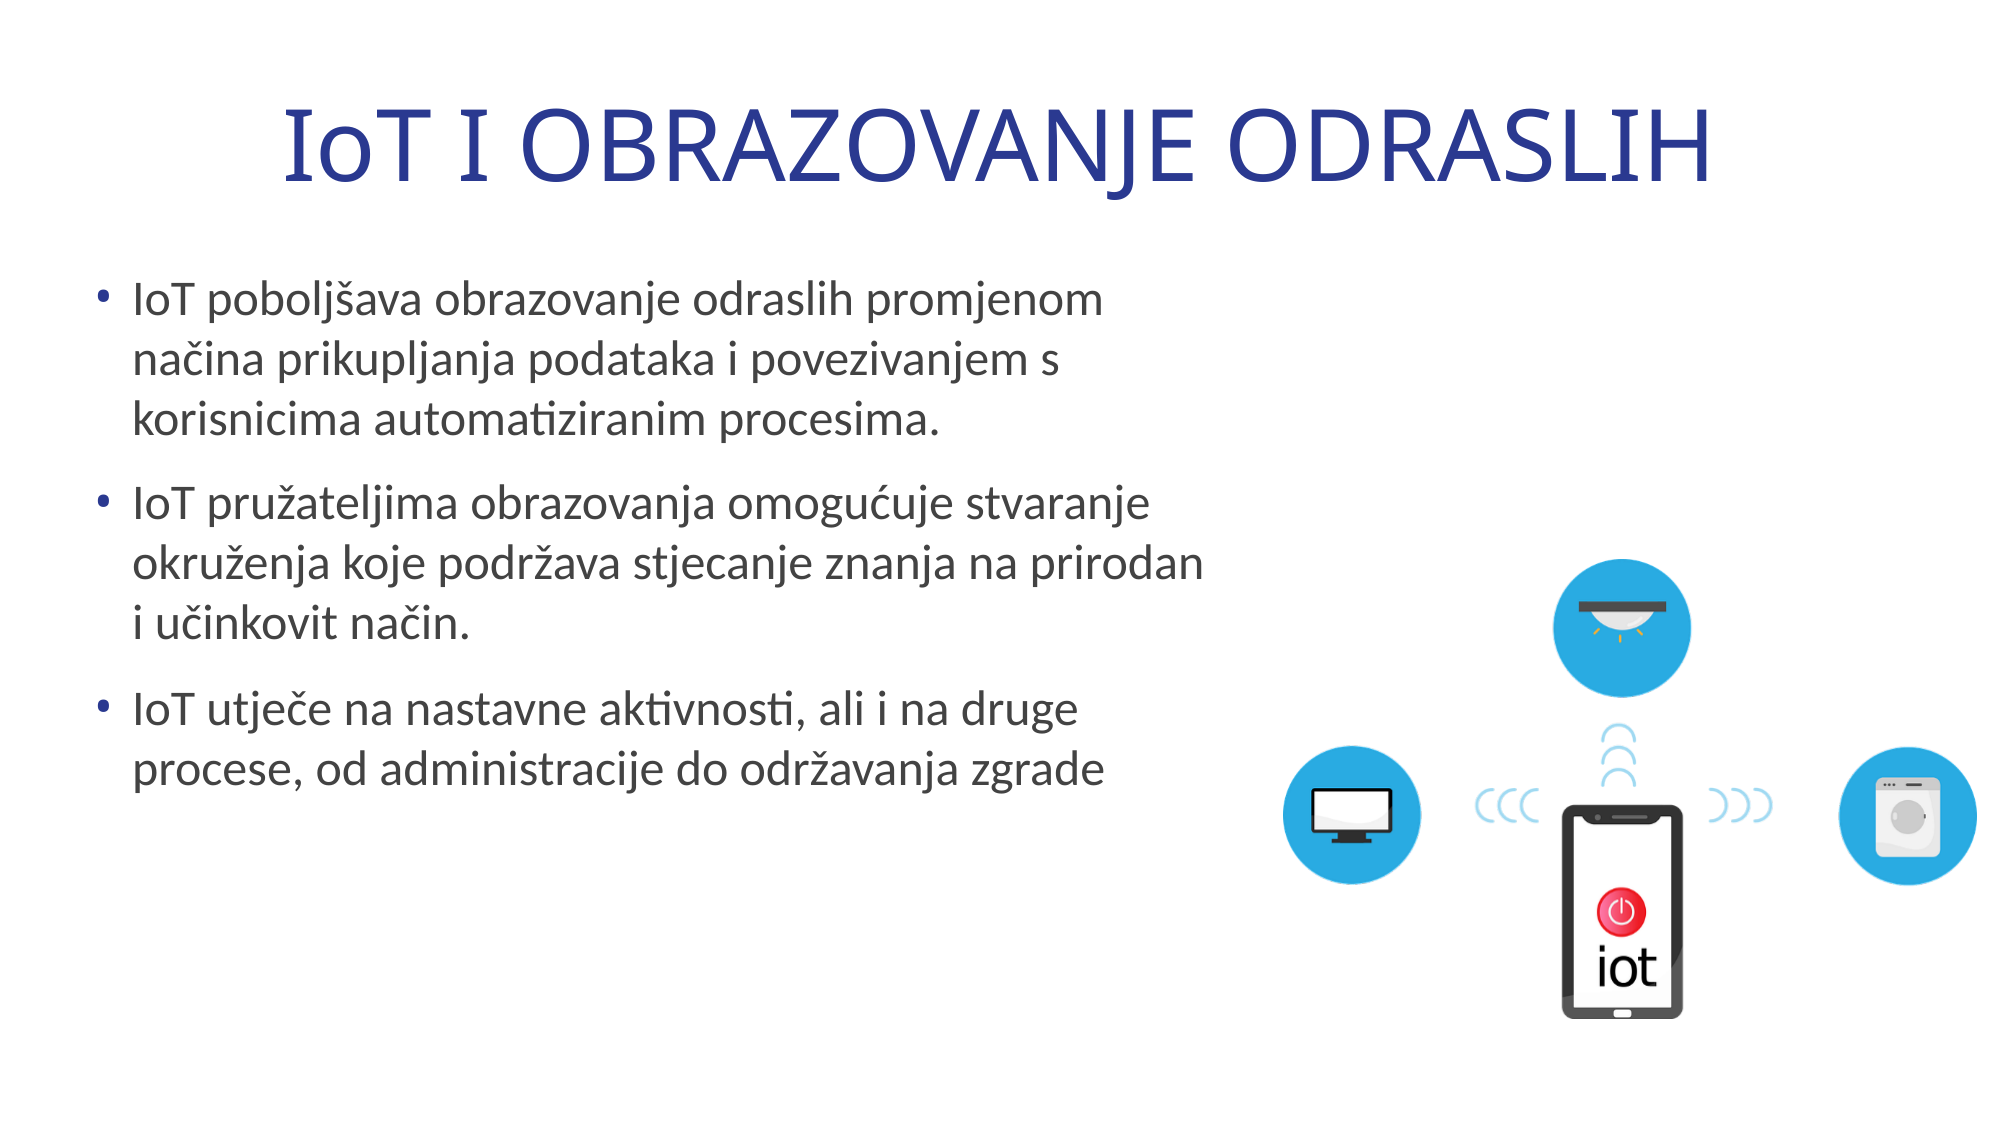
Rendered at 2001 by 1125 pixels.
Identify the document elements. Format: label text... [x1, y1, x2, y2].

picture [1283, 559, 1977, 1019]
list IoT poboljšava obrazovanje odraslih promjenom načina prikupljanja podataka i povezivanjem s korisnicima automatiziranim procesima. IoT pružateljima obrazovanja omogućuje stvaranje okruženja koje podržava stjecanje znanja na prirodan i učinkovit način. IoT utječe na nastavne aktivnosti, ali i na druge procese, od administracije do održavanja zgrade [79, 257, 1223, 1050]
title IoT I OBRAZOVANJE ODRASLIH [137, 40, 1863, 258]
